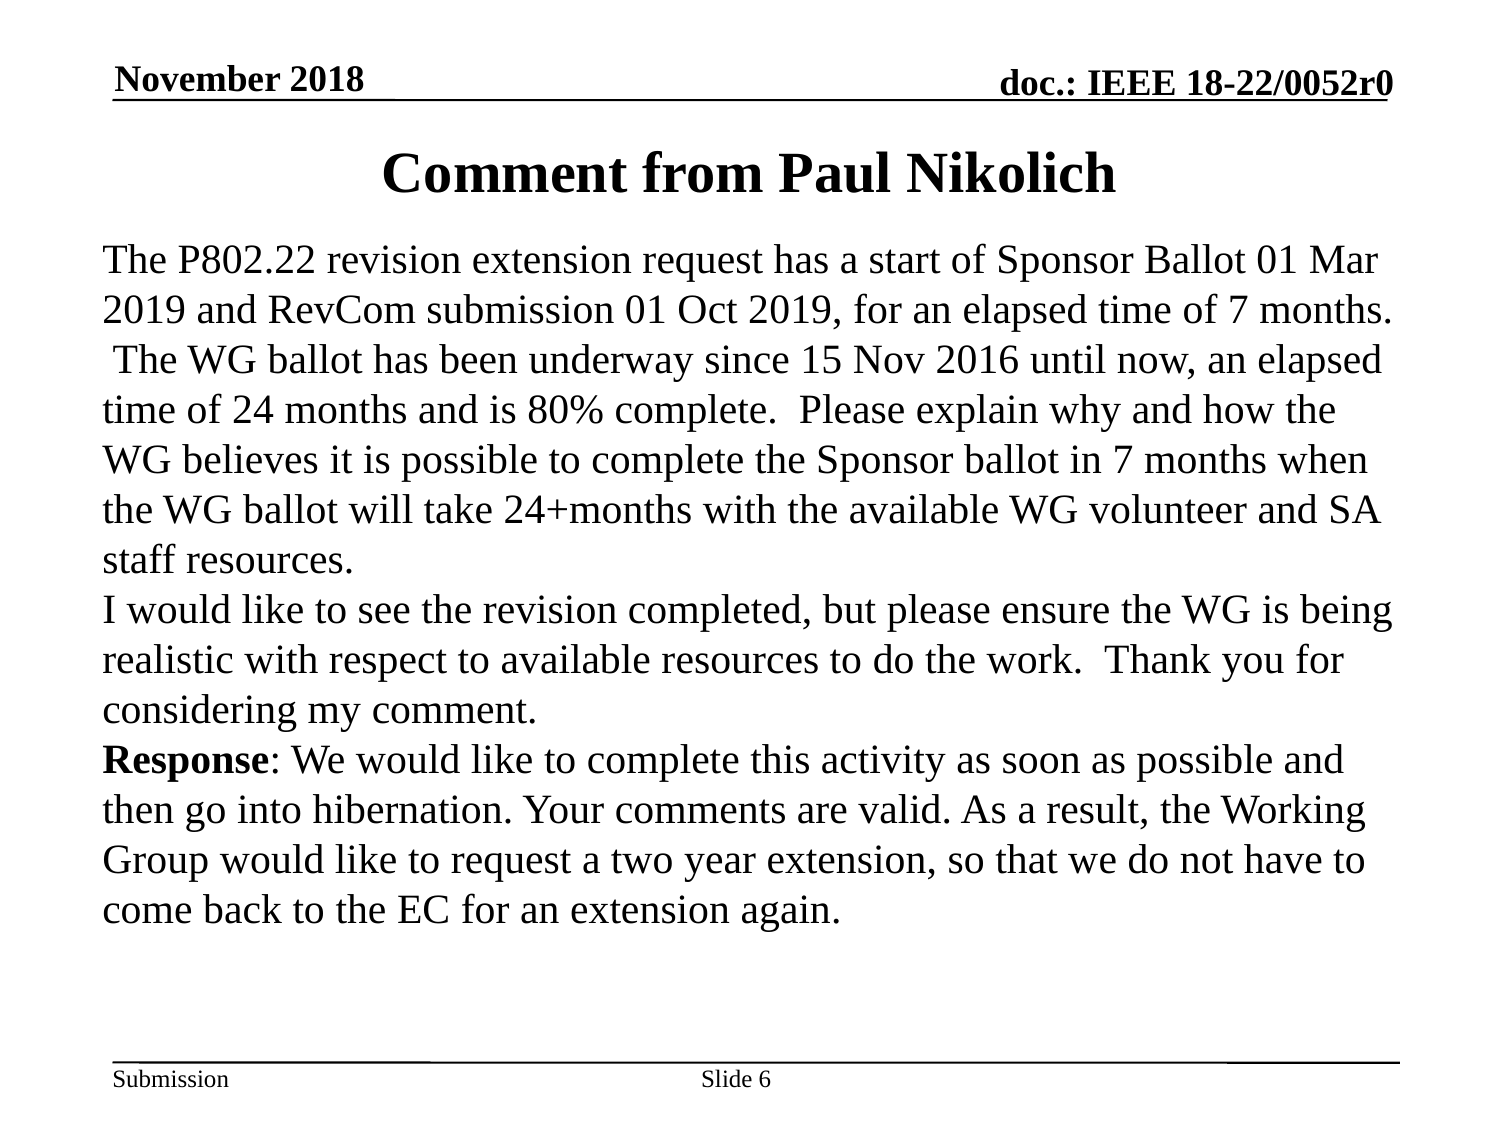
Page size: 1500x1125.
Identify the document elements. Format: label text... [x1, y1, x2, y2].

slide_number Slide 6 [672, 1061, 800, 1123]
title Comment from Paul Nikolich [112, 112, 1388, 224]
text_box The P802.22 revision extension request has a start of Sponsor Ballot 01 Mar 2019 and RevCom submission 01 Oct 2019, for an elapsed time of 7 months. The WG ballot has been underway since 15 Nov 2016 until now, an elapsed time of 24 months and is 80% complete. Please explain why and how the WG believes it is possible to complete the Sponsor ballot in 7 months when the WG ballot will take 24+months with the available WG volunteer and SA staff resources. I would like to see the revision completed, but please ensure the WG is being realistic with respect to available resources to do the work. Thank you for considering my comment. Response: We would like to complete this activity as soon as possible and then go into hibernation. Your comments are valid. As a result, the Working Group would like to request a two year extension, so that we do not have to come back to the EC for an extension again. [87, 224, 1413, 990]
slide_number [114, 54, 423, 100]
